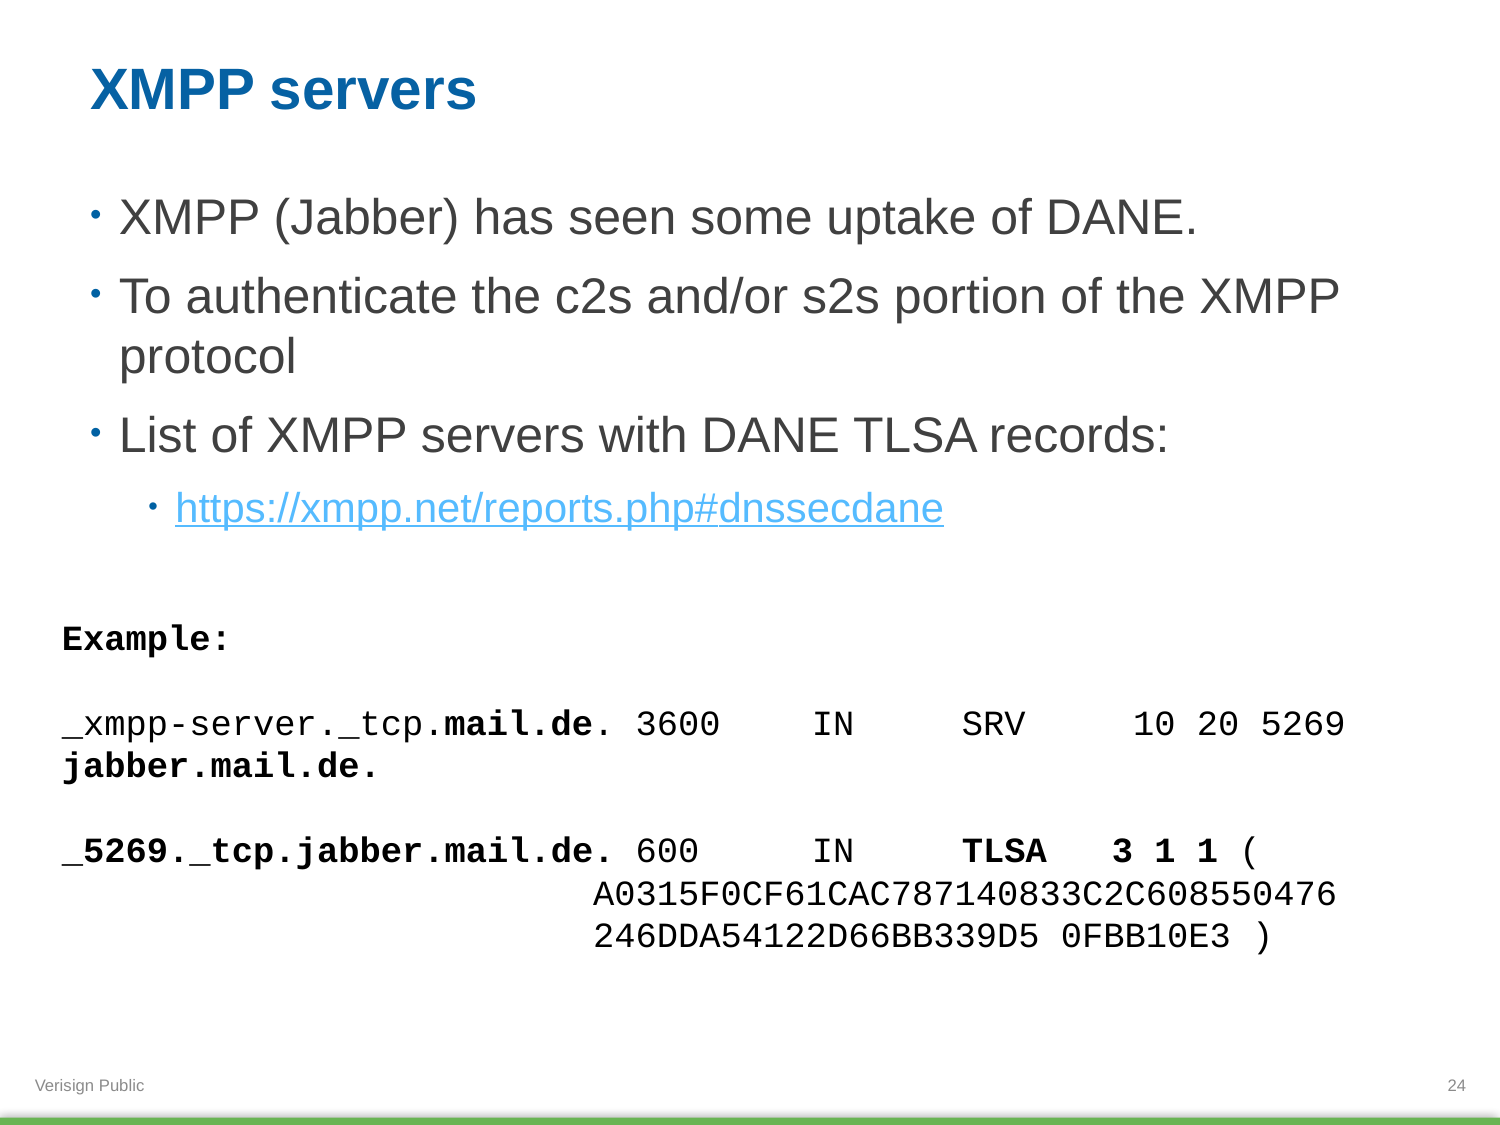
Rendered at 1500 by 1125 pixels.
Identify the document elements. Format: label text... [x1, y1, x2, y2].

title XMPP servers [75, 40, 1425, 132]
list XMPP (Jabber) has seen some uptake of DANE. To authenticate the c2s and/or s2s portion of the XMPP protocol List of XMPP servers with DANE TLSA records: https://xmpp.net/reports.php#dnssecdane [75, 176, 1425, 573]
slide_number 24 [1422, 1072, 1482, 1098]
text_box Example: _xmpp-server._tcp.mail.de. 3600 IN SRV 10 20 5269 jabber.mail.de. _5269._tcp.jabber.mail.de. 600 IN TLSA 3 1 1 ( A0315F0CF61CAC787140833C2C608550476 246DDA54122D66BB339D5 0FBB10E3 ) [56, 608, 1455, 1004]
